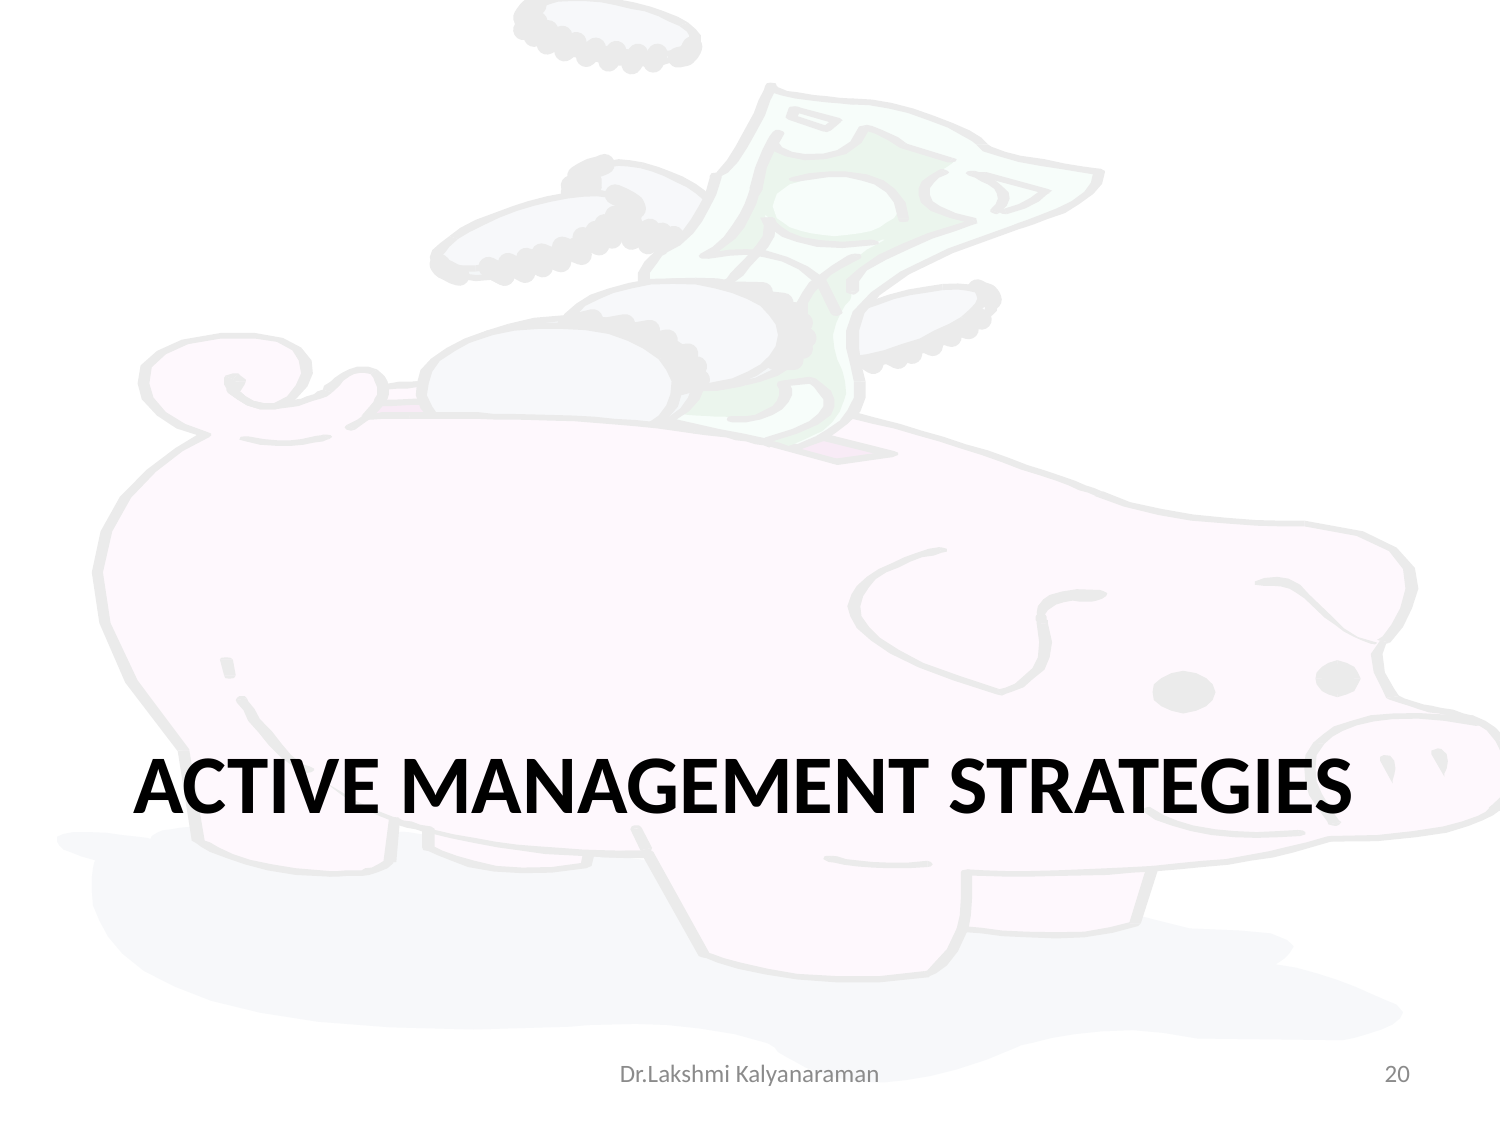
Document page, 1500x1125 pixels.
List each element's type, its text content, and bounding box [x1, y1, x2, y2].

title Active management strategies [118, 722, 1394, 947]
footer Dr.Lakshmi Kalyanaraman [512, 1042, 988, 1103]
slide_number 20 [1074, 1042, 1425, 1103]
